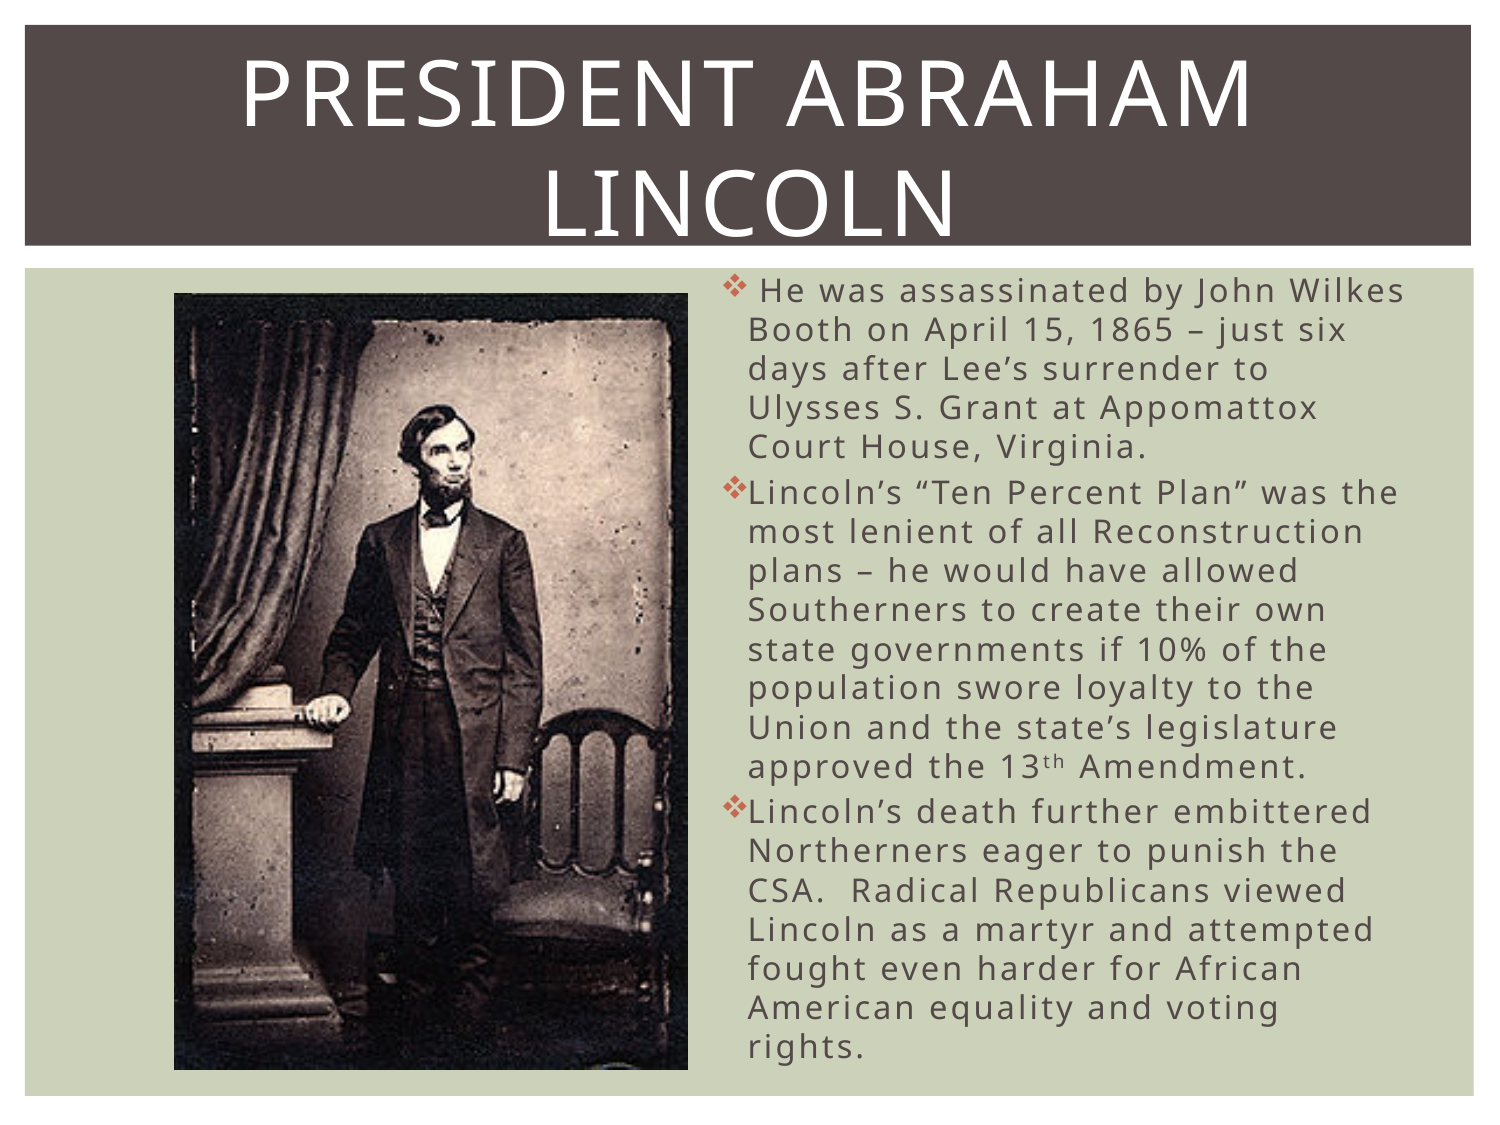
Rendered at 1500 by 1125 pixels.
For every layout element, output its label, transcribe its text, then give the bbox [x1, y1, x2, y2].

list He was assassinated by John Wilkes Booth on April 15, 1865 – just six days after Lee’s surrender to Ulysses S. Grant at Appomattox Court House, Virginia. Lincoln’s “Ten Percent Plan” was the most lenient of all Reconstruction plans – he would have allowed Southerners to create their own state governments if 10% of the population swore loyalty to the Union and the state’s legislature approved the 13th Amendment. Lincoln’s death further embittered Northerners eager to punish the CSA. Radical Republicans viewed Lincoln as a martyr and attempted fought even harder for African American equality and voting rights. [699, 262, 1425, 1075]
title President Abraham Lincoln [62, 58, 1438, 232]
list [174, 293, 688, 1070]
